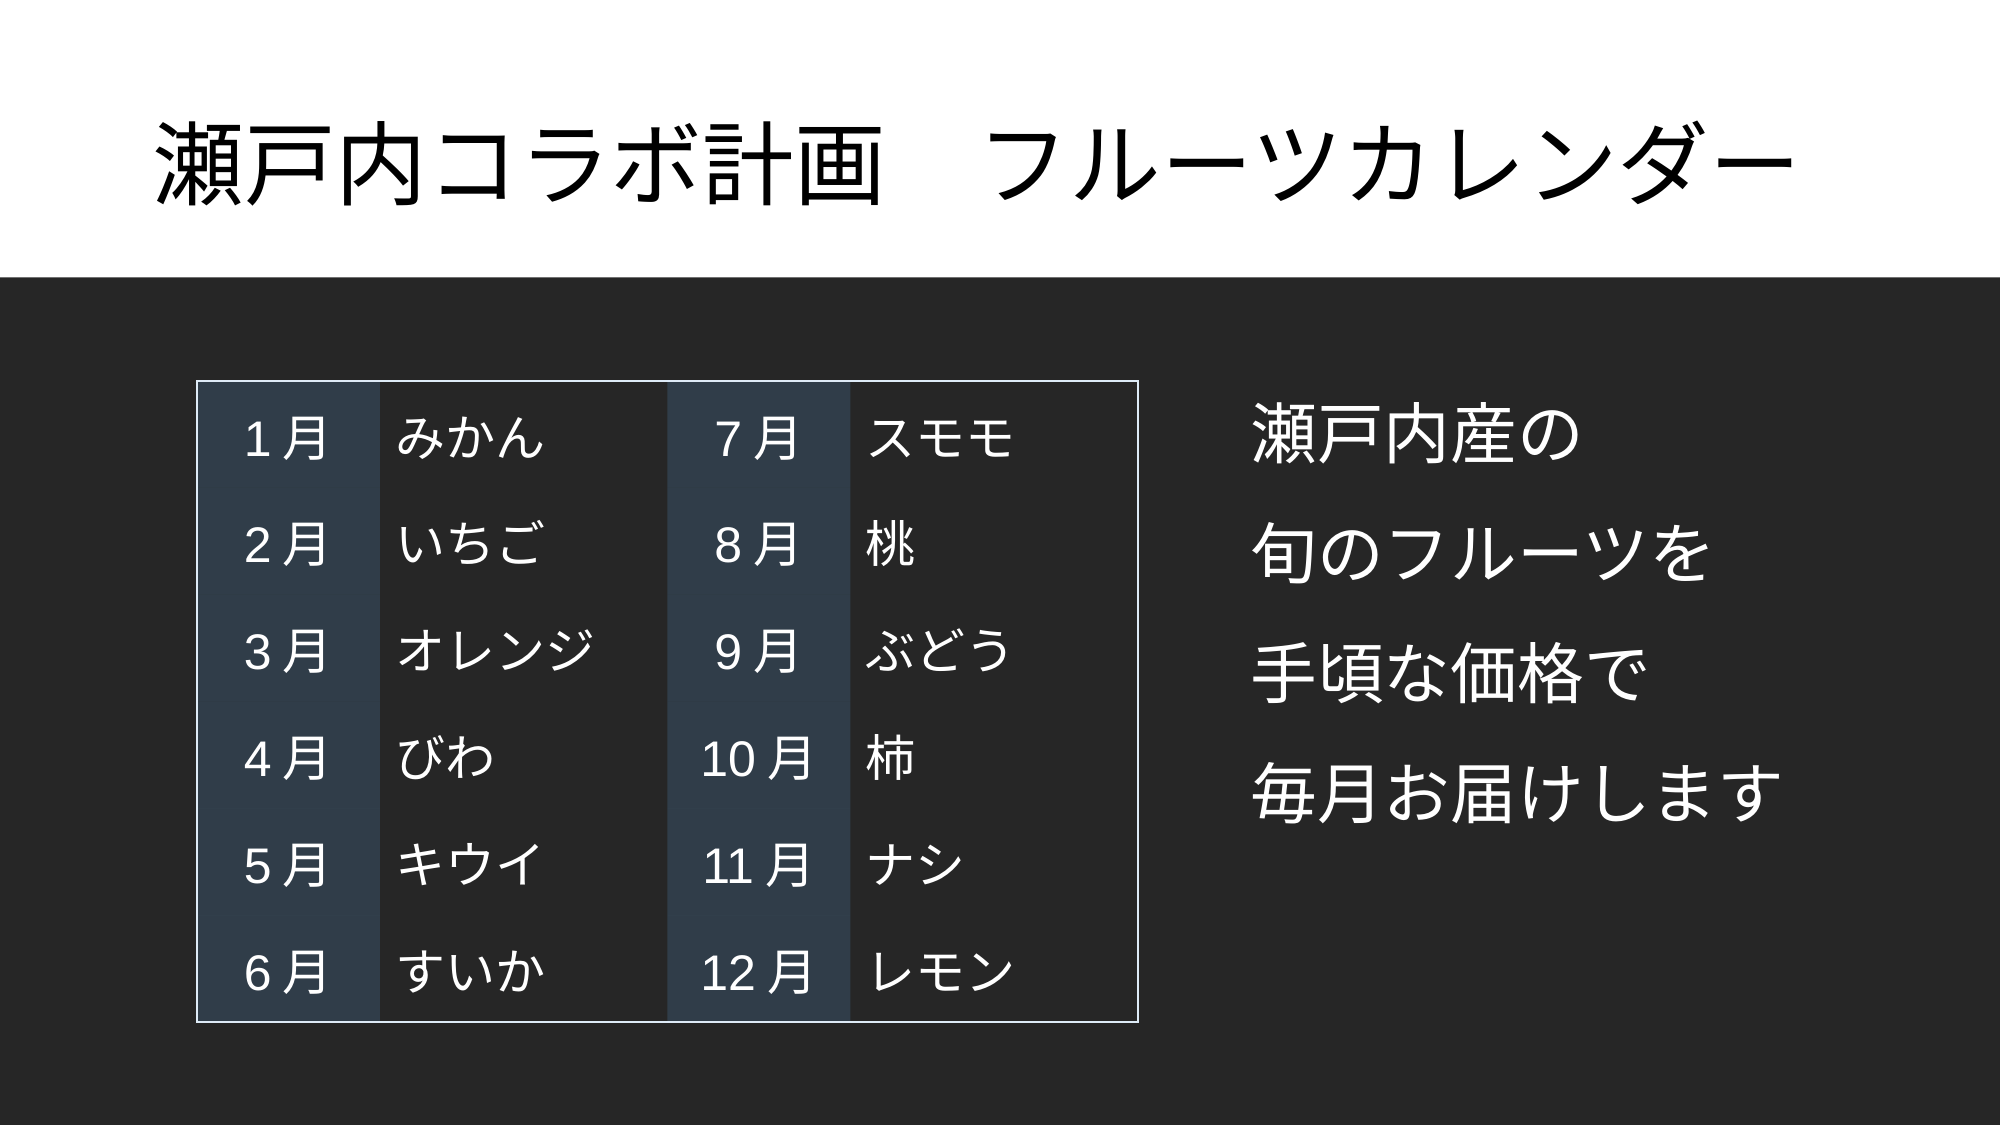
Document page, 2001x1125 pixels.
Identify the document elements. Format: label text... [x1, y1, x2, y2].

table_cell ナシ [850, 808, 1137, 915]
table_cell 12月 [667, 915, 850, 1021]
table_cell 柿 [850, 701, 1137, 808]
title 瀬戸内コラボ計画 フルーツカレンダー [137, 59, 1863, 278]
table_cell 3月 [198, 595, 380, 701]
table_cell 2月 [198, 488, 380, 595]
table_cell びわ [380, 701, 667, 808]
table_cell 10月 [667, 701, 850, 808]
table_cell ぶどう [850, 595, 1137, 701]
table_cell 9月 [667, 595, 850, 701]
table_cell レモン [850, 915, 1137, 1021]
table_cell 11月 [667, 808, 850, 915]
table_cell 桃 [850, 488, 1137, 595]
table_cell 6月 [198, 915, 380, 1021]
table_header 7月 [667, 382, 850, 488]
table_header 1月 [198, 382, 380, 488]
table_cell 4月 [198, 701, 380, 808]
table_cell すいか [380, 915, 667, 1021]
table_header スモモ [850, 382, 1137, 488]
table_cell いちご [380, 488, 667, 595]
table_cell 5月 [198, 808, 380, 915]
table_cell キウイ [380, 808, 667, 915]
table_cell オレンジ [380, 595, 667, 701]
table_header みかん [380, 382, 667, 488]
table_cell 8月 [667, 488, 850, 595]
text_box 瀬戸内産の 旬のフルーツを 手頃な価格で 毎月お届けします [1235, 344, 1902, 839]
